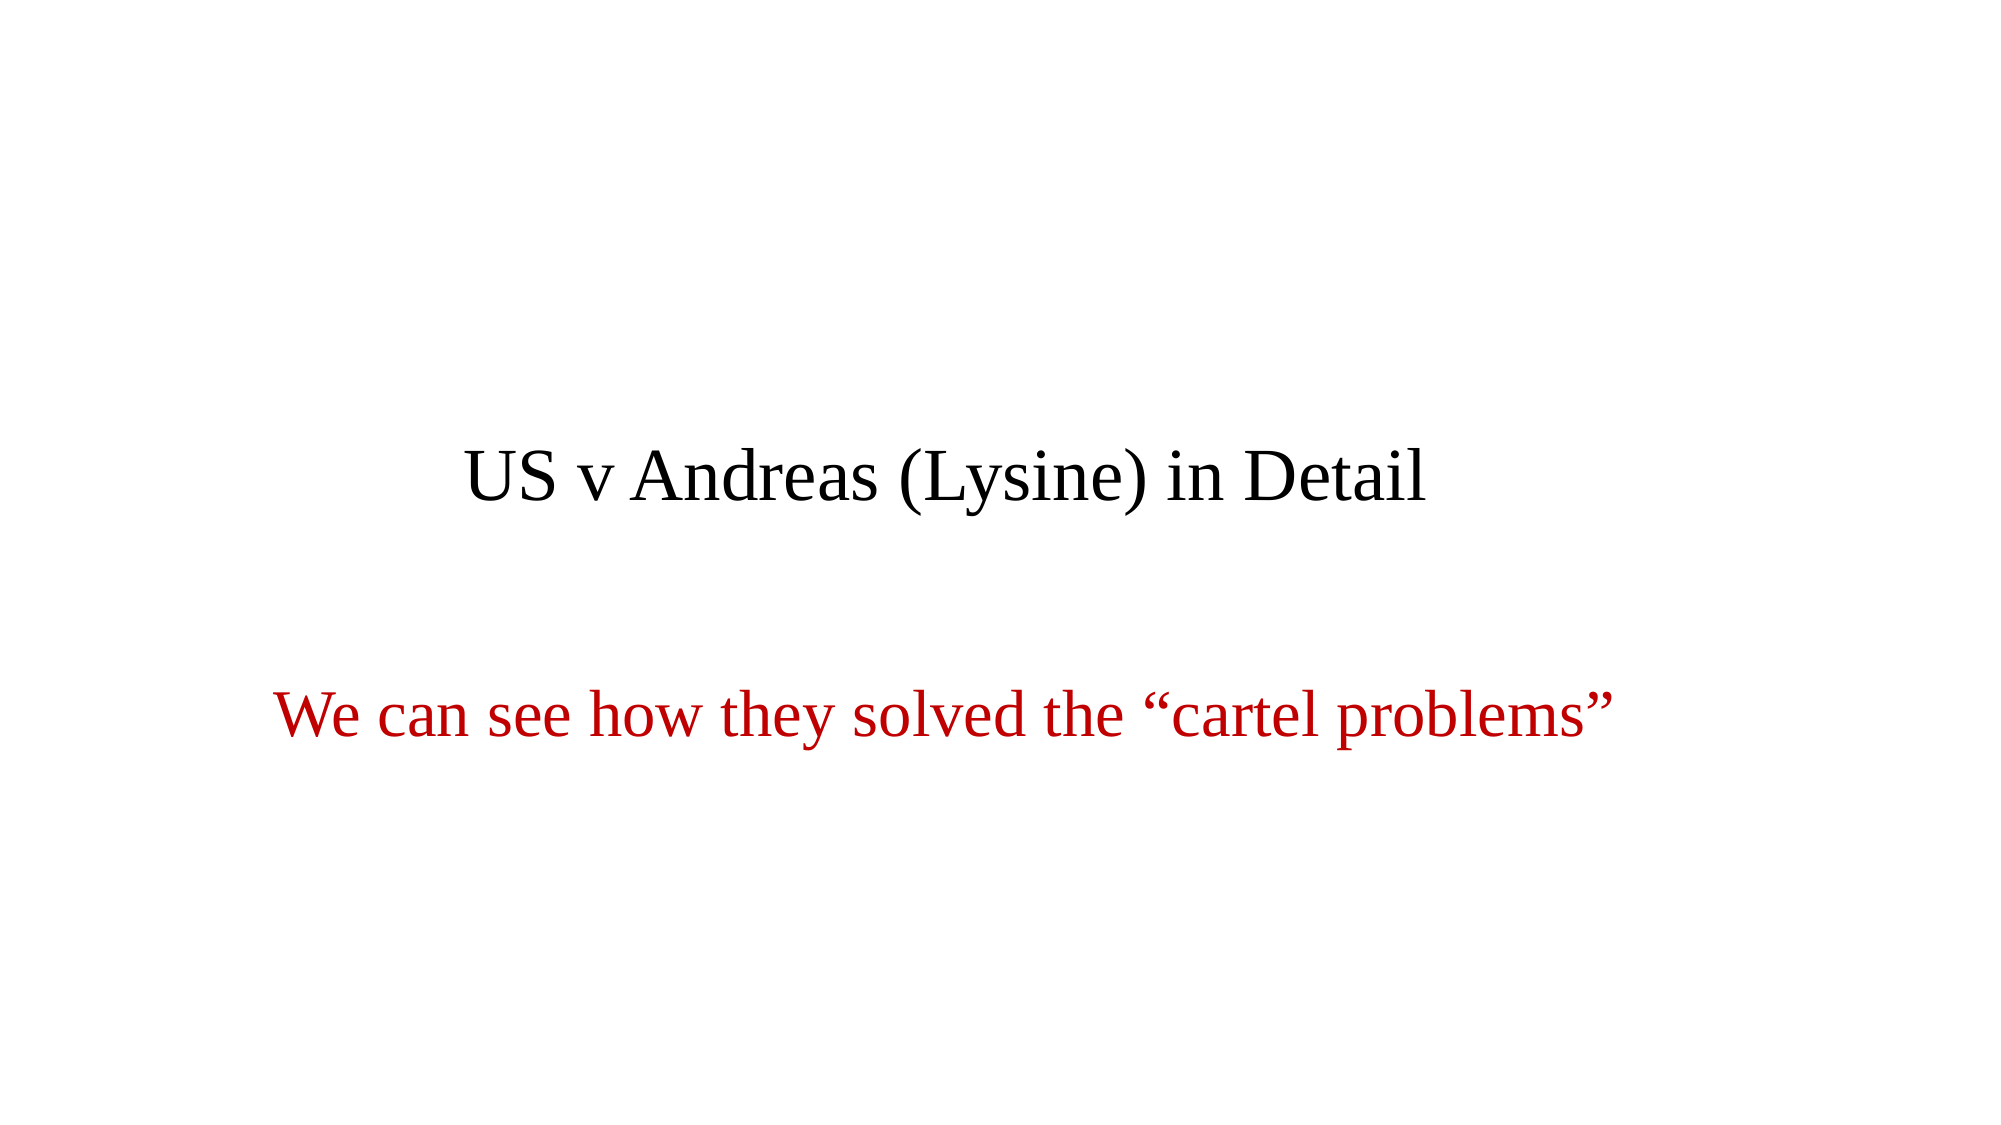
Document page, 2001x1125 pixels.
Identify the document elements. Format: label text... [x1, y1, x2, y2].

title US v Andreas (Lysine) in Detail We can see how they solved the “cartel problems” [195, 366, 1696, 759]
subtitle [249, 590, 1750, 863]
